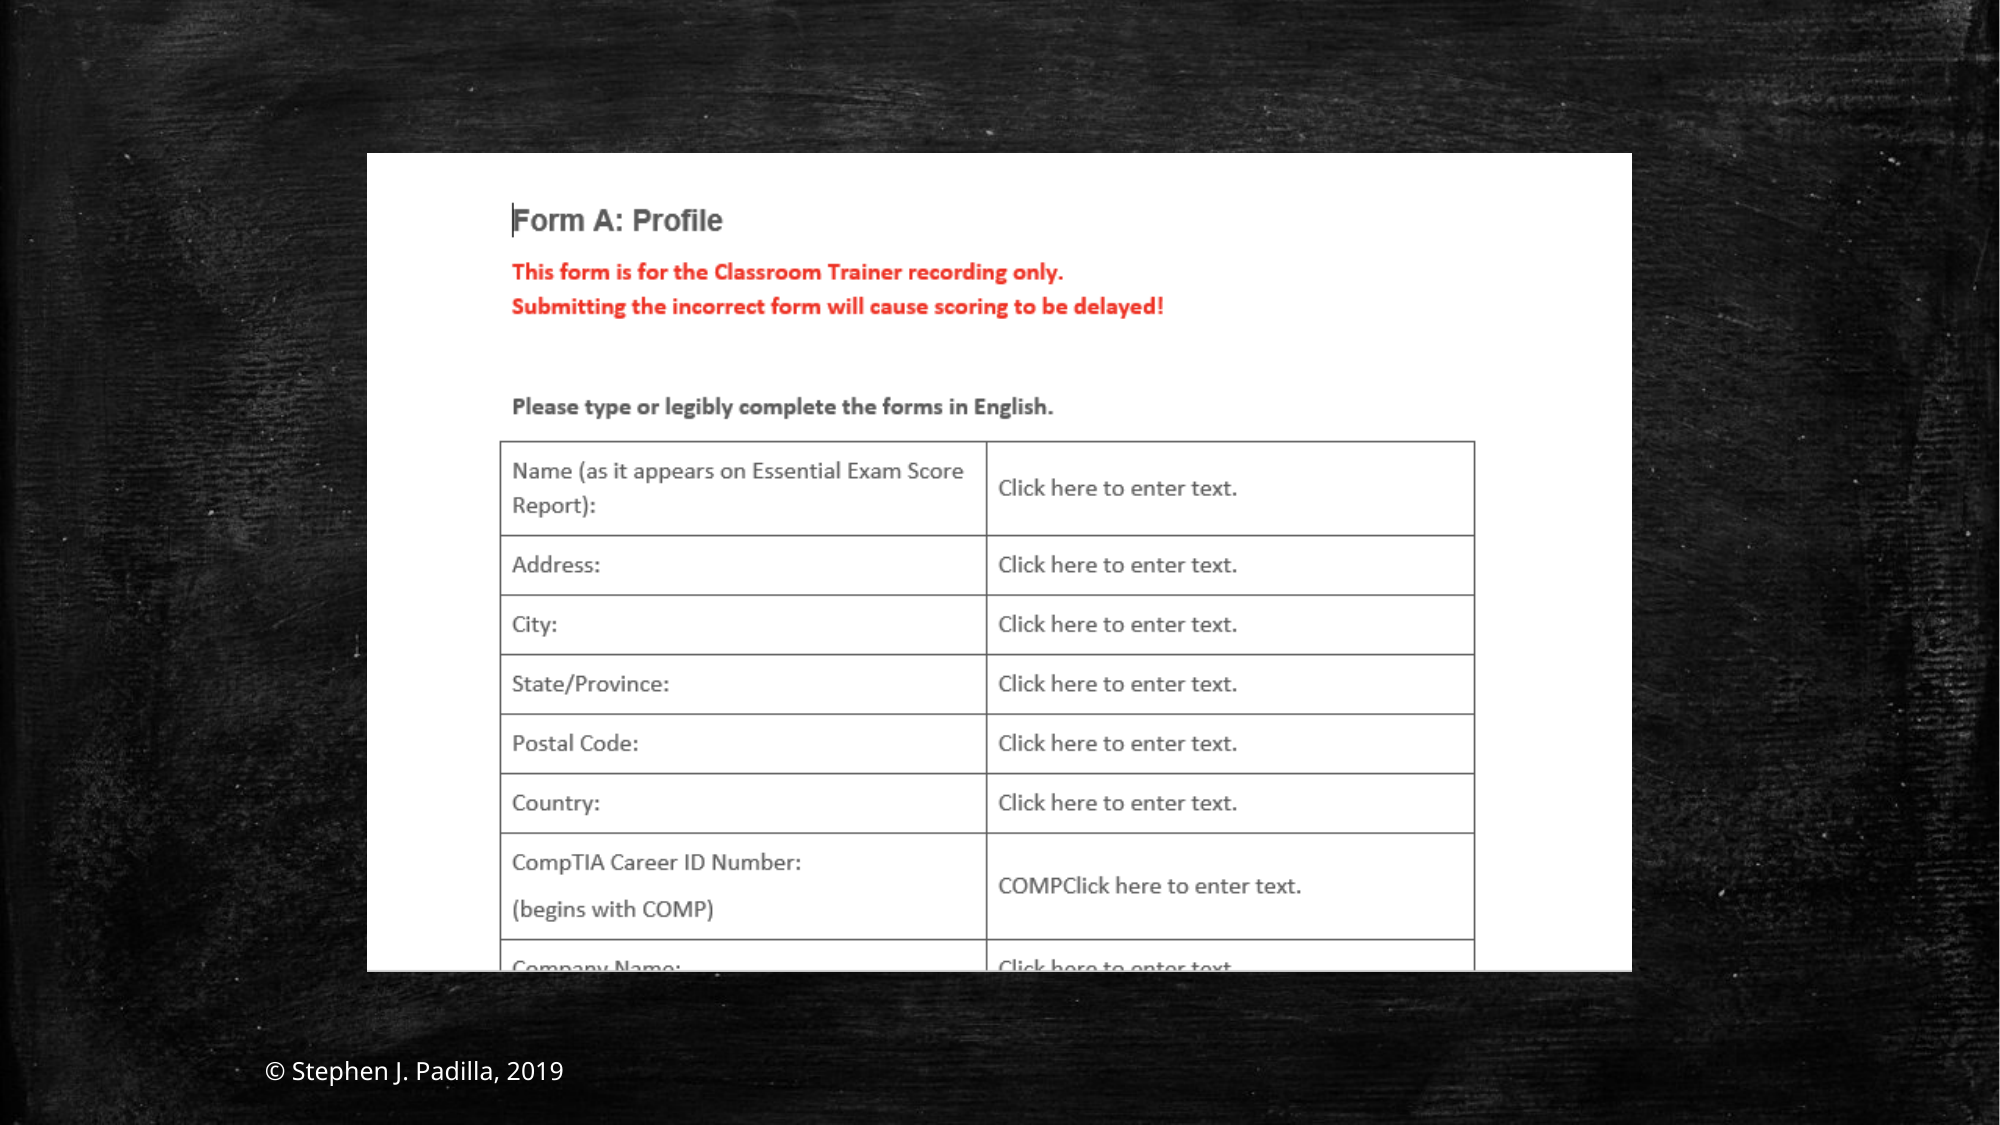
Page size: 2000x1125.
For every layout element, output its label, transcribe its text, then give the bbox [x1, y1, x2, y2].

footer © Stephen J. Padilla, 2019 [249, 1050, 1288, 1096]
picture [367, 153, 1632, 972]
